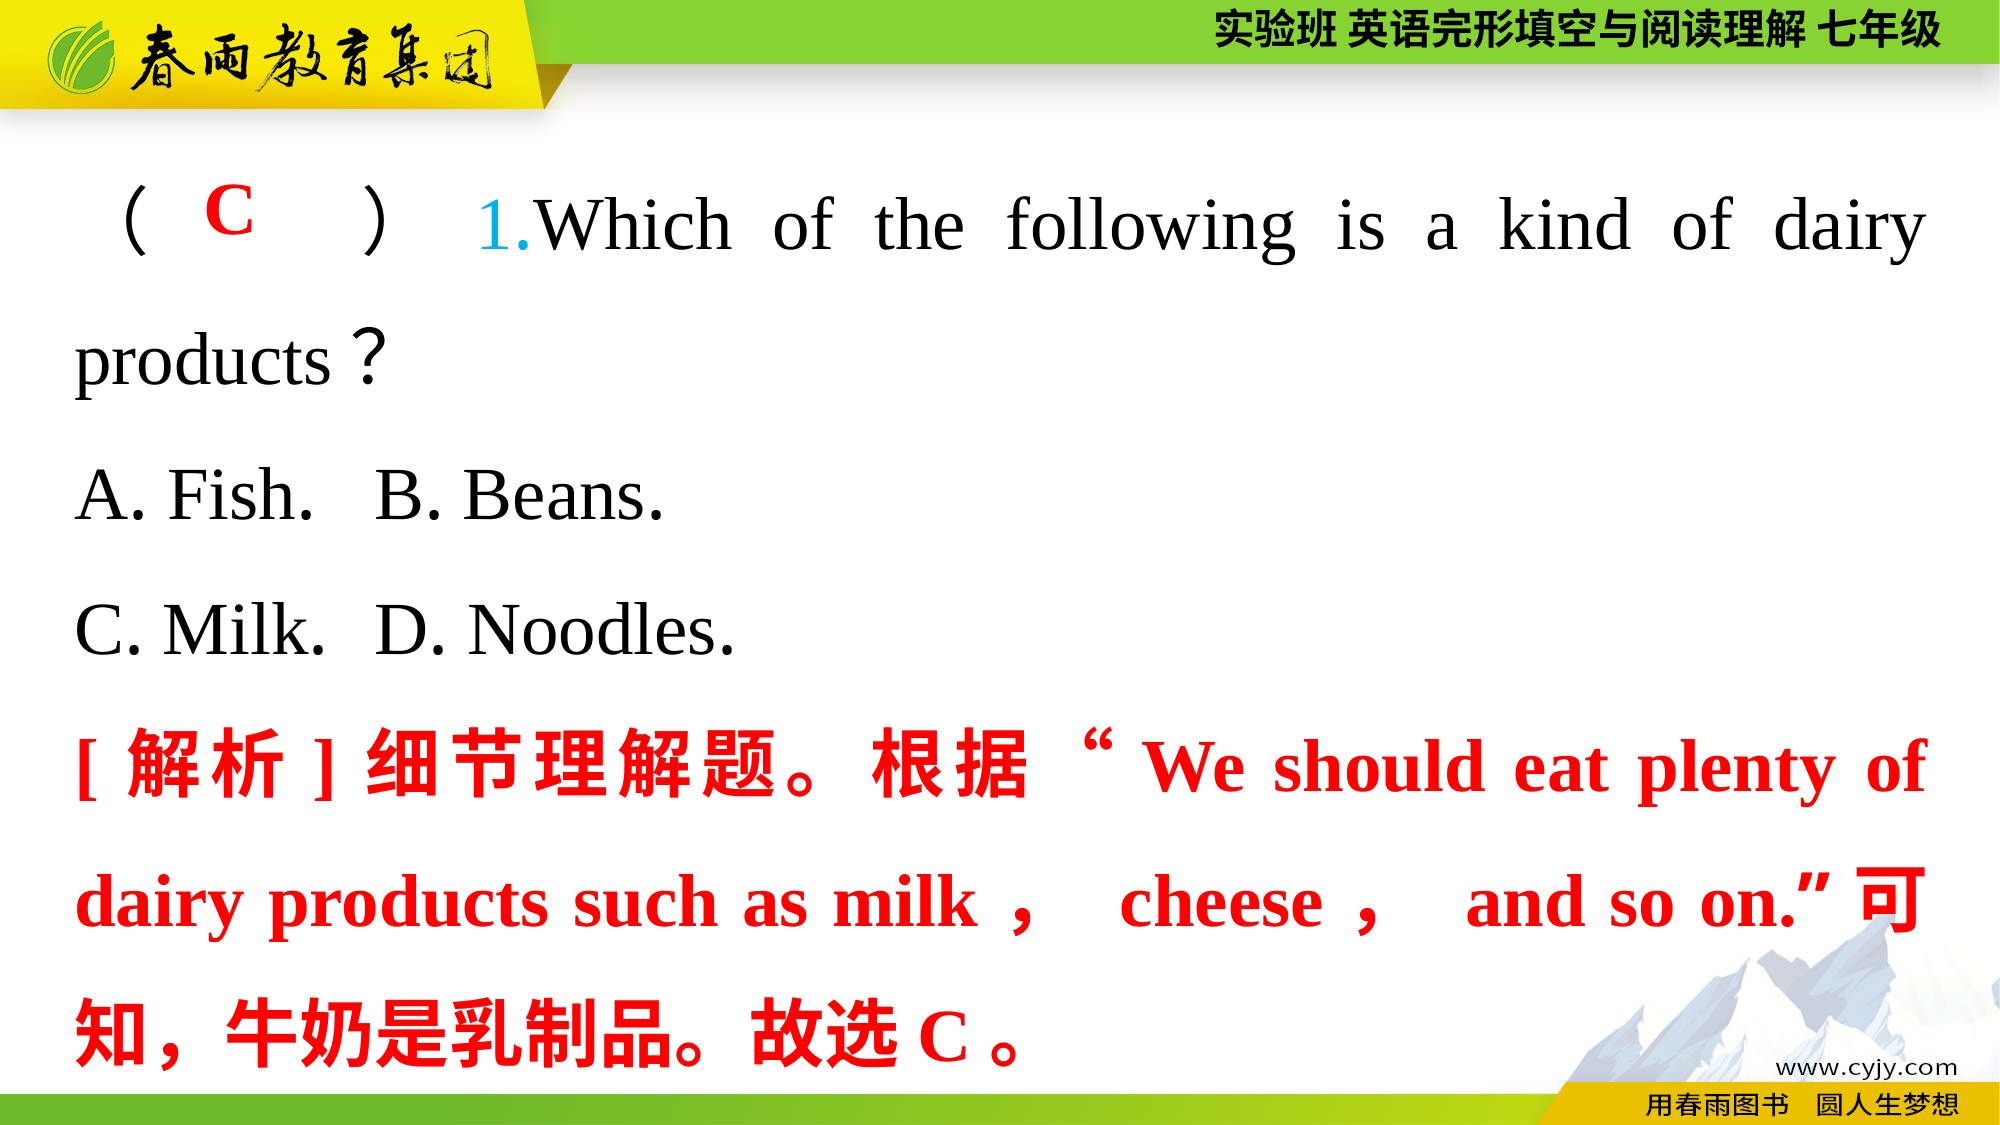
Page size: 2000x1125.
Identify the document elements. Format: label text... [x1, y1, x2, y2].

text_box C [188, 152, 273, 258]
list （ ）1.Which of the following is a kind of dairy products？ A. Fish. B. Beans. C. Milk. D. Noodles. [59, 122, 1944, 663]
picture [0, 0, 2000, 1125]
text_box [解析]细节理解题。根据“We should eat plenty of dairy products such as milk， cheese， and so on.”可知，牛奶是乳制品。故选C。 [59, 663, 1944, 1084]
